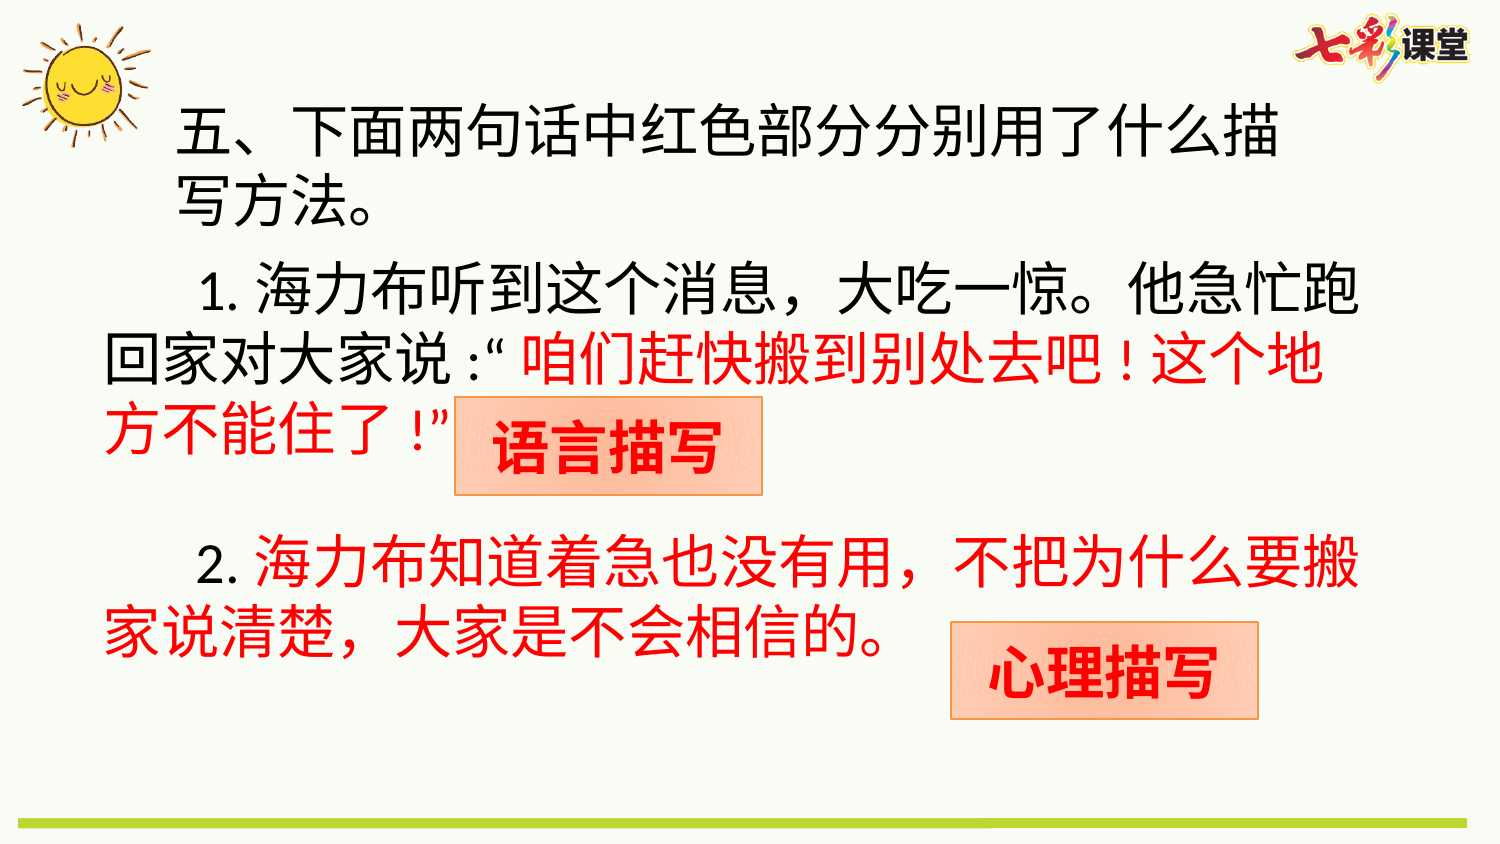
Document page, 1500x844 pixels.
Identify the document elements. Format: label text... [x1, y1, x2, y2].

text_box 五、下面两句话中红色部分分别用了什么描写方法。 [159, 86, 1341, 242]
text_box 1.海力布听到这个消息，大吃一惊。他急忙跑回家对大家说:“咱们赶快搬到别处去吧!这个地方不能住了!” [88, 244, 1382, 470]
text_box 语言描写 [454, 396, 763, 496]
picture [0, 0, 173, 172]
text_box 心理描写 [950, 621, 1259, 720]
picture [1291, 9, 1472, 87]
text_box 2.海力布知道着急也没有用，不把为什么要搬家说清楚，大家是不会相信的。 [88, 517, 1382, 673]
picture [18, 771, 1467, 844]
